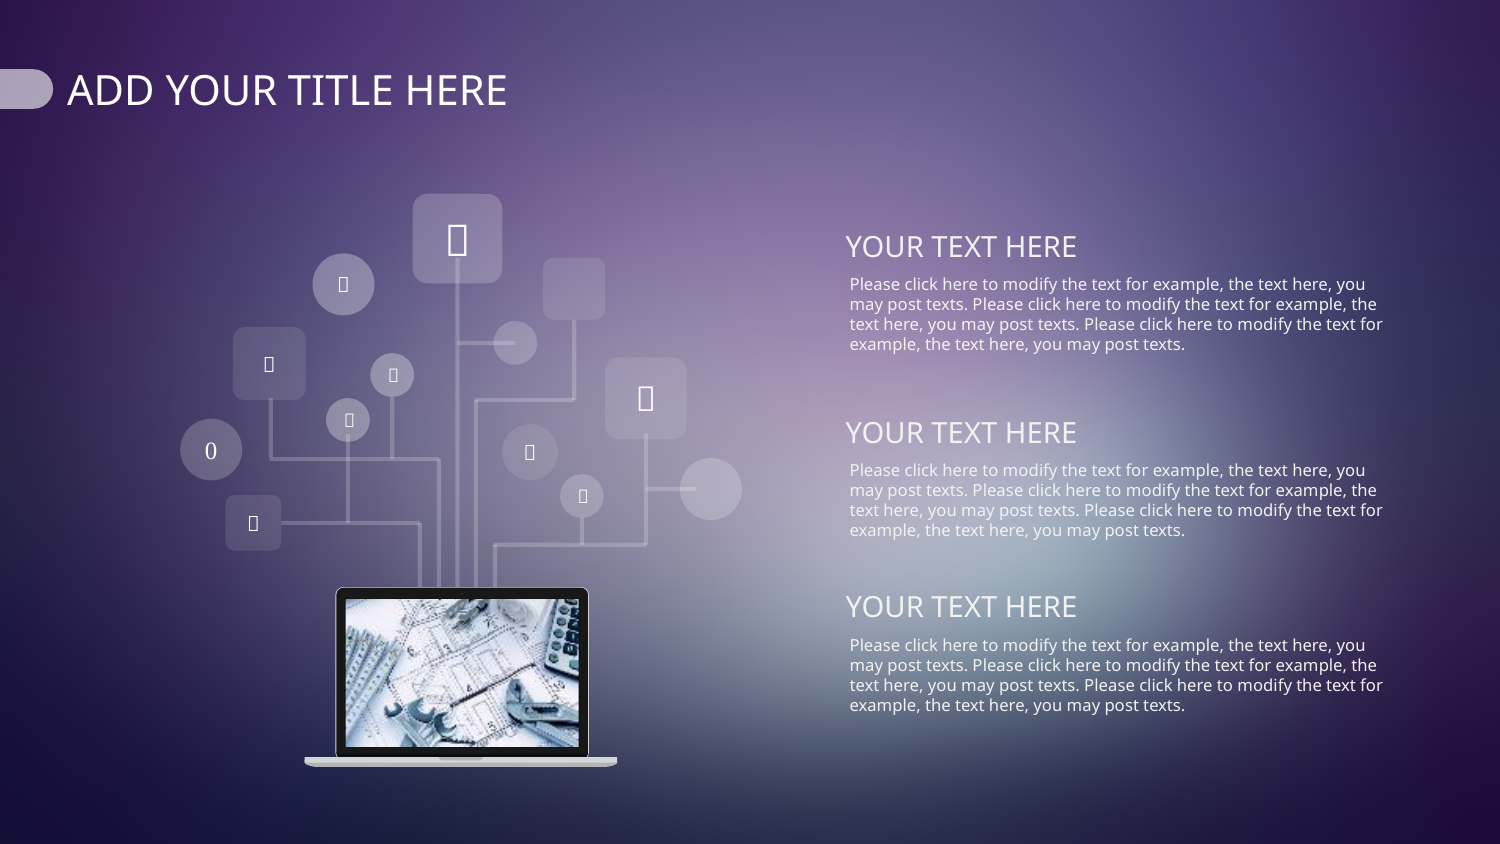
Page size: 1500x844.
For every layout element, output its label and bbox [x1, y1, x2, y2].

text_box [304, 586, 618, 768]
text_box [834, 221, 1420, 363]
text_box [0, 69, 54, 109]
text_box [834, 406, 1420, 549]
picture [0, 0, 1500, 844]
text_box [834, 581, 1420, 724]
text_box [179, 193, 743, 690]
